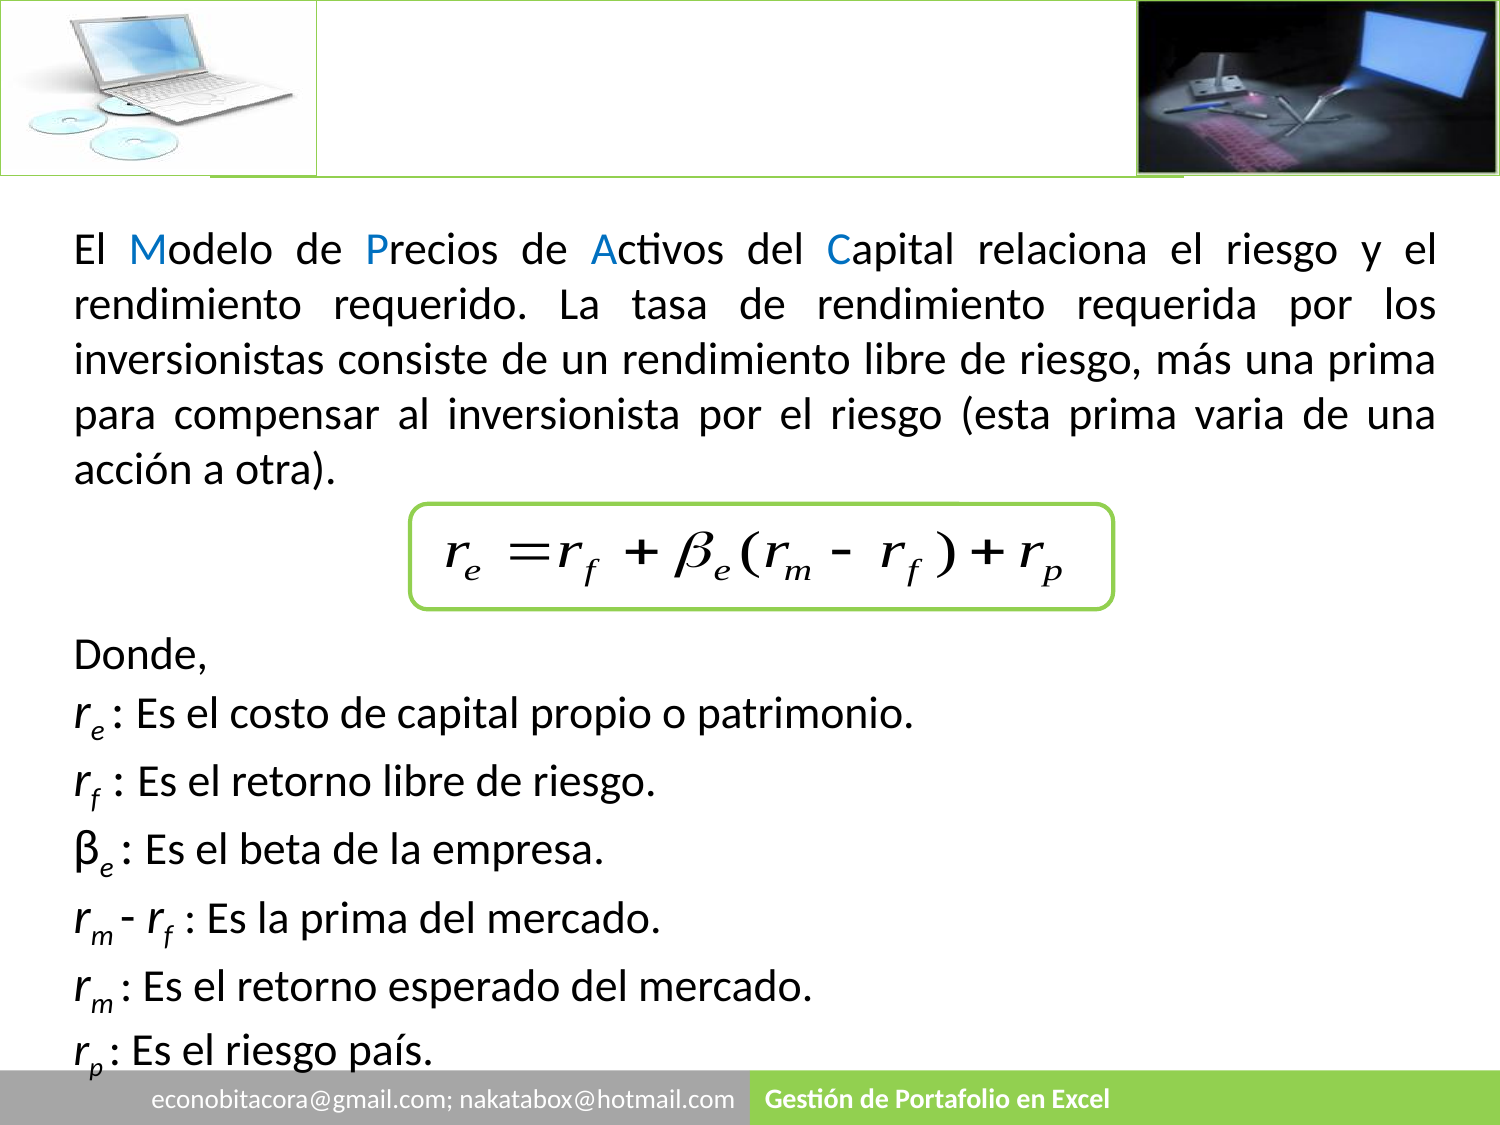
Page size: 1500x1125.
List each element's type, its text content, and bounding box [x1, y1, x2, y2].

text_box Gestión de Portafolio en Excel [749, 1070, 1500, 1125]
picture [1136, 0, 1500, 177]
picture [0, 0, 317, 177]
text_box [433, 515, 1078, 598]
text_box [318, 0, 1134, 178]
text_box [407, 501, 1116, 612]
text_box El Modelo de Precios de Activos del Capital relaciona el riesgo y el rendimiento requerido. La tasa de rendimiento requerida por los inversionistas consiste de un rendimiento libre de riesgo, más una prima para compensar al inversionista por el riesgo (esta prima varia de una acción a otra). Donde, re : Es el costo de capital propio o patrimonio. rf : Es el retorno libre de riesgo. βe : Es el beta de la empresa. rm - rf : Es la prima del mercado. rm : Es el retorno esperado del mercado. rp : Es el riesgo país. [58, 210, 1453, 1043]
text_box econobitacora@gmail.com; nakatabox@hotmail.com [0, 1070, 749, 1125]
